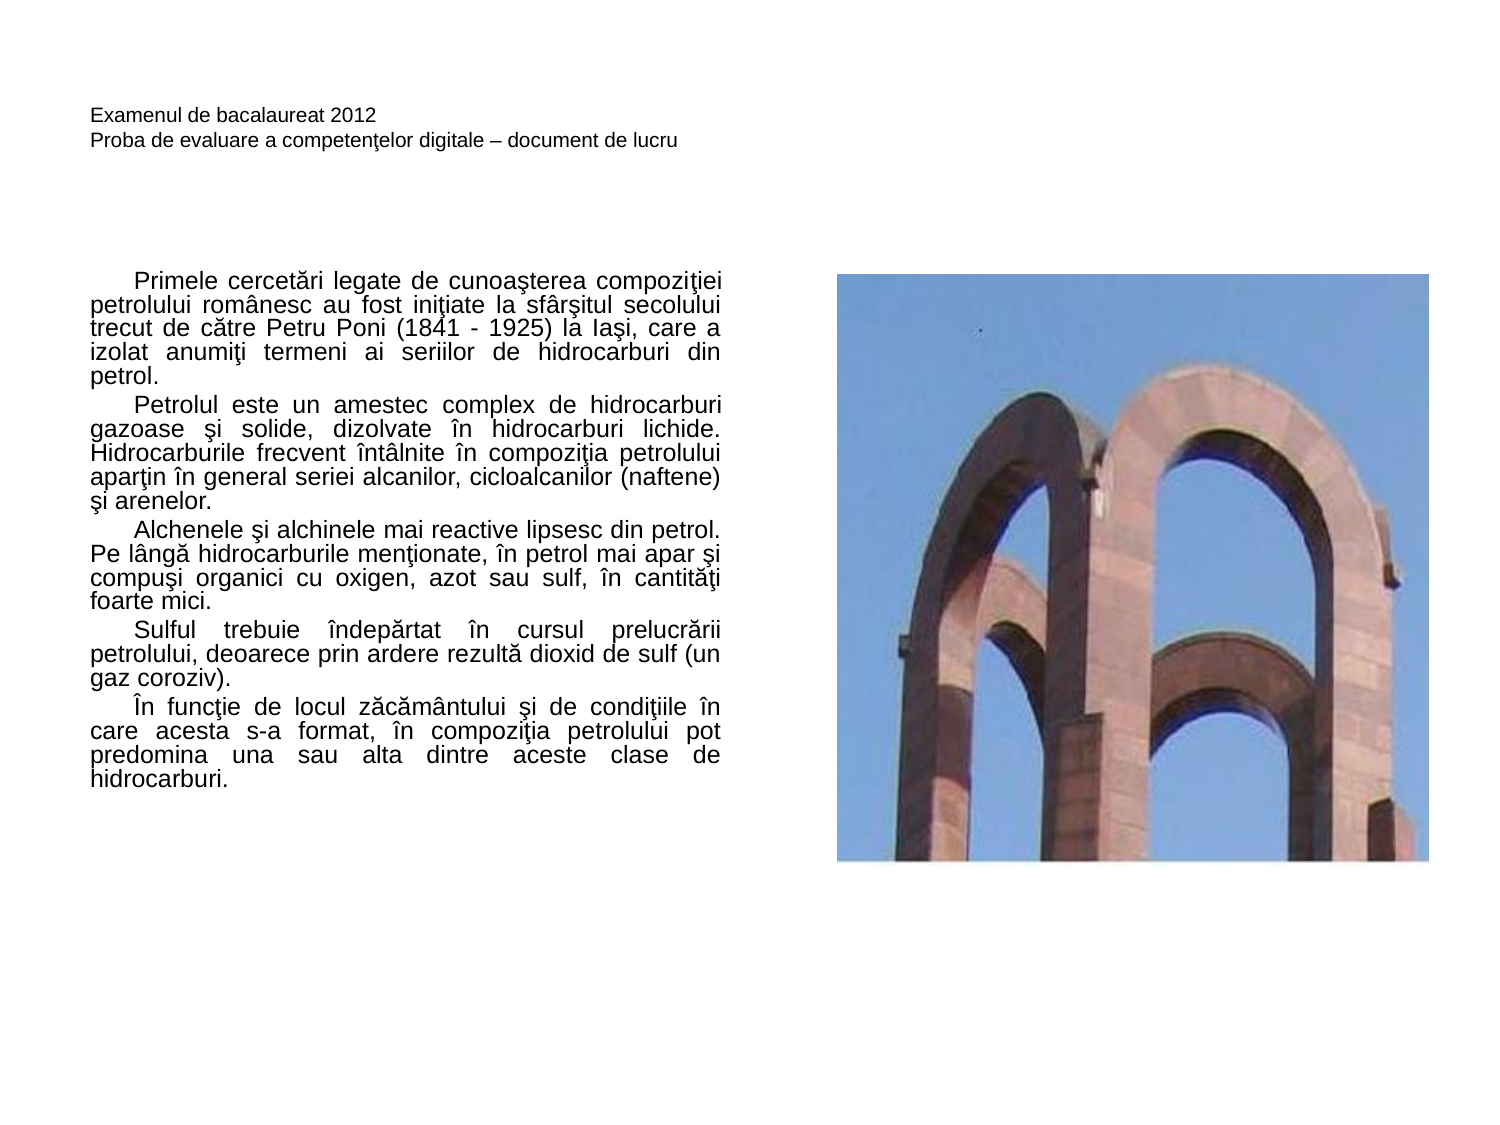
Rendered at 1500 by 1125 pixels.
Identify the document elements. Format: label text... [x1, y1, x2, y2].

picture [837, 274, 1429, 866]
title Examenul de bacalaureat 2012 Proba de evaluare a competenţelor digitale – document de lucru [74, 44, 1426, 233]
list Primele cercetări legate de cunoaşterea compoziţiei petrolului românesc au fost iniţiate la sfârşitul secolului trecut de către Petru Poni (1841 - 1925) la Iaşi, care a izolat anumiţi termeni ai seriilor de hidrocarburi din petrol. Petrolul este un amestec complex de hidrocarburi gazoase şi solide, dizolvate în hidrocarburi lichide. Hidrocarburile frecvent întâlnite în compoziţia petrolului aparţin în general seriei alcanilor, cicloalcanilor (naftene) şi arenelor. Alchenele şi alchinele mai reactive lipsesc din petrol. Pe lângă hidrocarburile menţionate, în petrol mai apar şi compuşi organici cu oxigen, azot sau sulf, în cantităţi foarte mici. Sulful trebuie îndepărtat în cursul prelucrării petrolului, deoarece prin ardere rezultă dioxid de sulf (un gaz coroziv). În funcţie de locul zăcământului şi de condiţiile în care acesta s-a format, în compoziţia petrolului pot predomina una sau alta dintre aceste clase de hidrocarburi. [74, 262, 738, 838]
